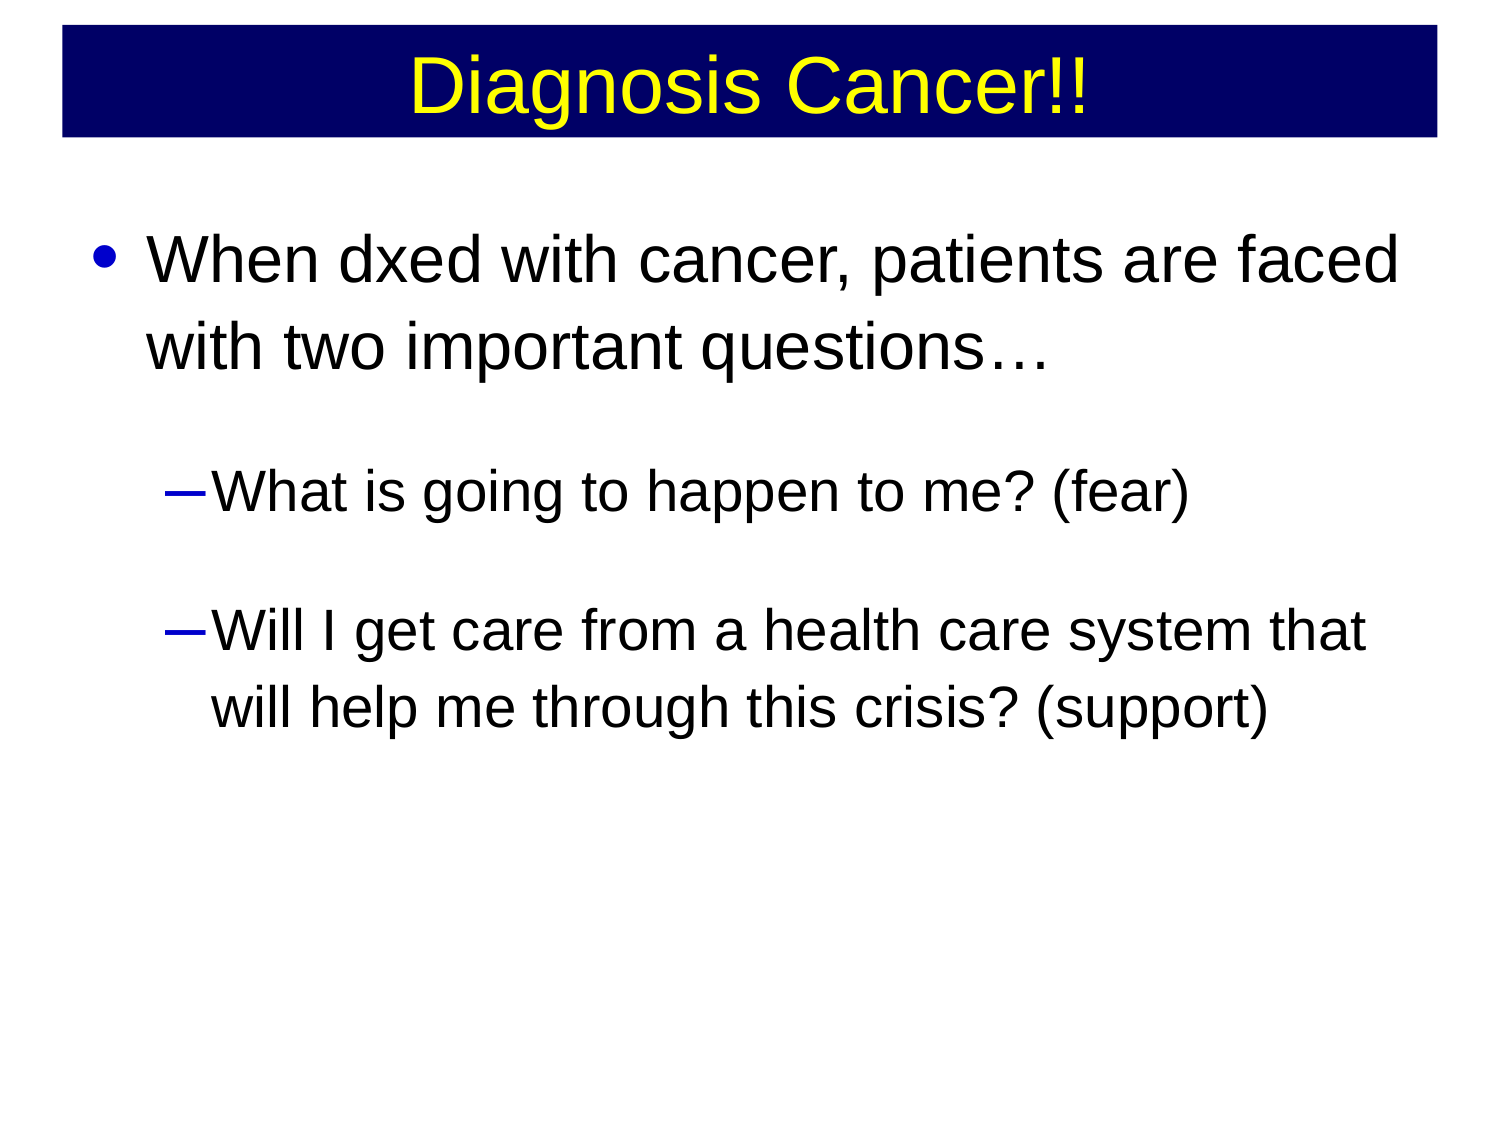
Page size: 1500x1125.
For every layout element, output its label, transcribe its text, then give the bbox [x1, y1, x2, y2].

title Diagnosis Cancer!! [62, 24, 1438, 138]
list When dxed with cancer, patients are faced with two important questions… What is going to happen to me? (fear) Will I get care from a health care system that will help me through this crisis? (support) [75, 200, 1425, 1125]
